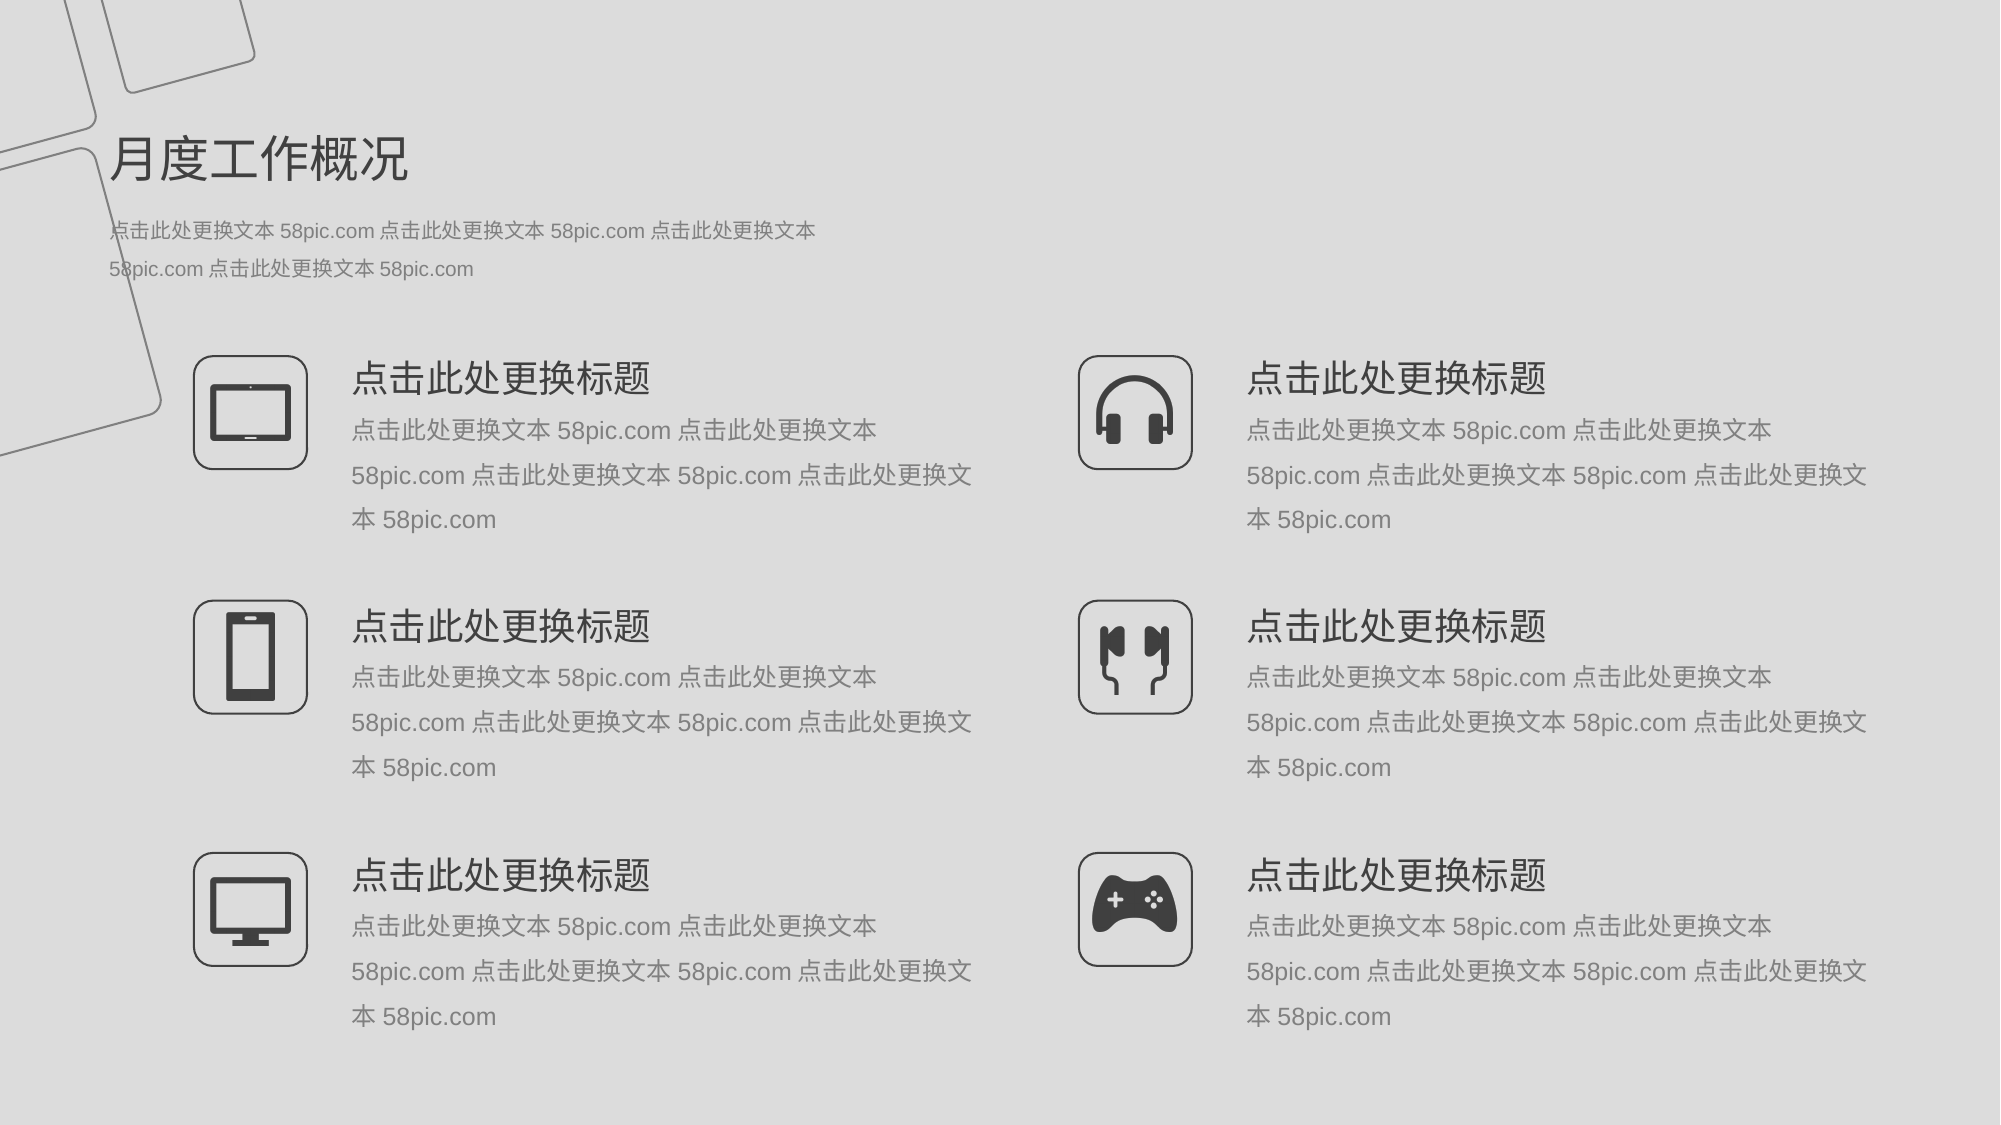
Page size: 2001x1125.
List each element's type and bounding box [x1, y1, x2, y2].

text_box [0, 0, 895, 449]
text_box [193, 328, 1896, 995]
